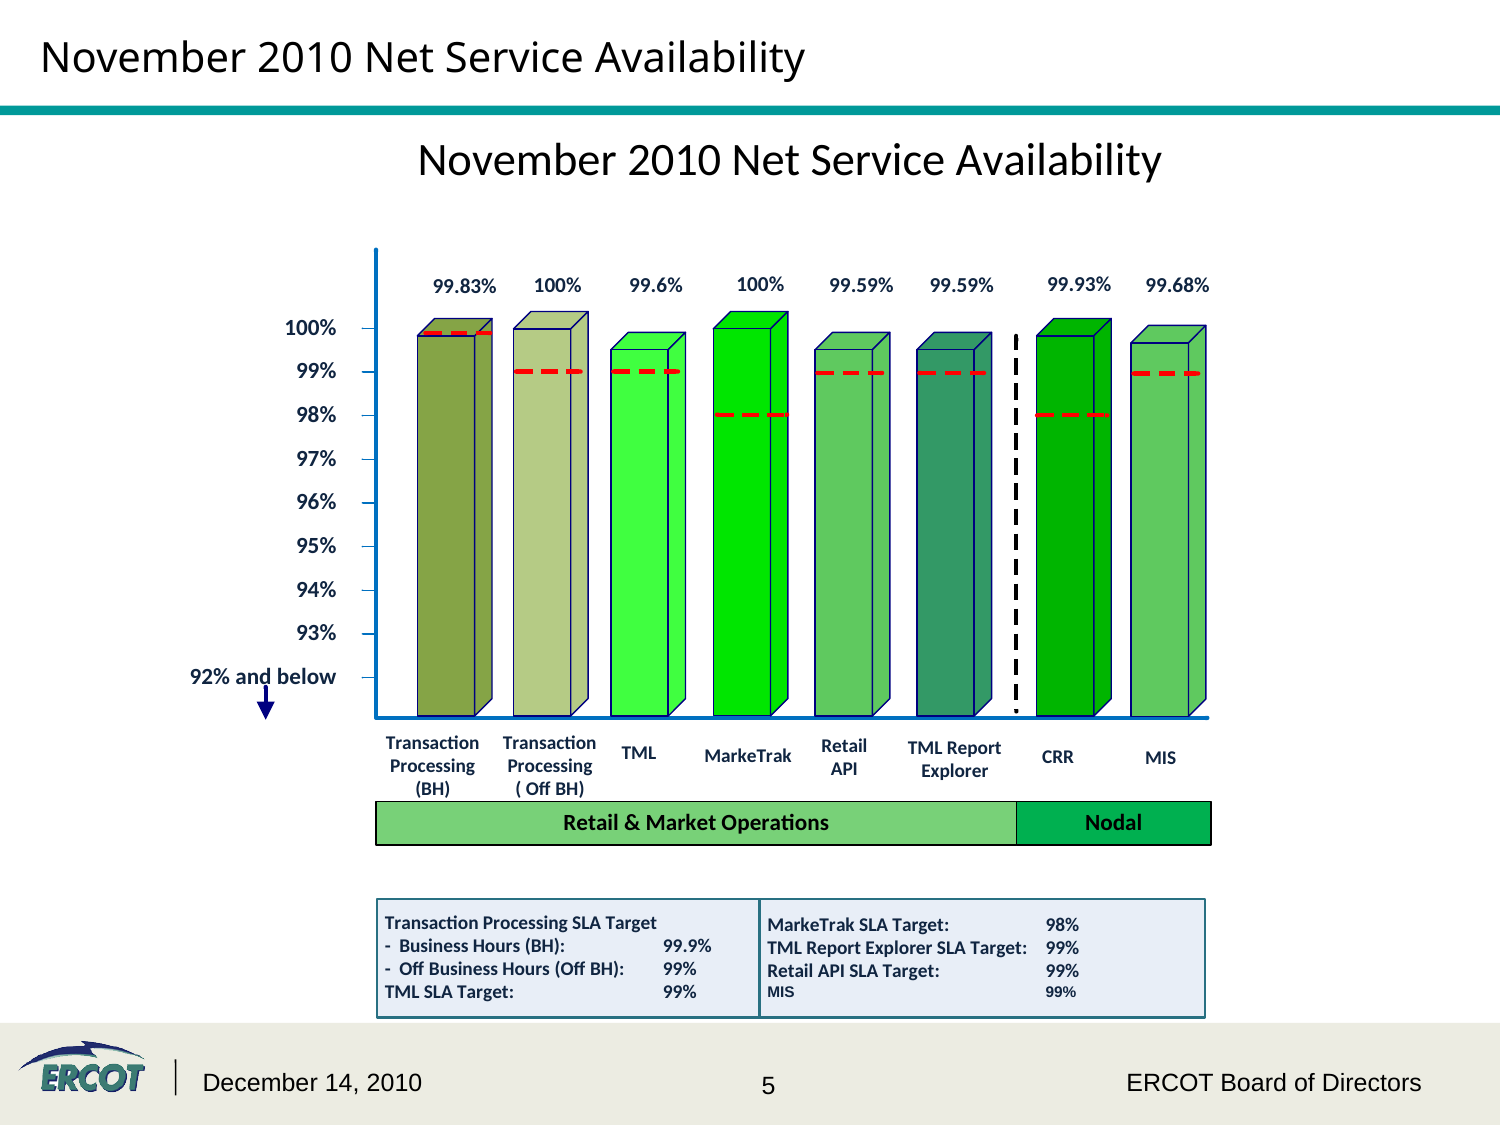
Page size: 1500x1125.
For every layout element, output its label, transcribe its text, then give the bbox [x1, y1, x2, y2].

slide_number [187, 1059, 538, 1125]
picture [187, 124, 1215, 1022]
footer ERCOT Board of Directors [1024, 1059, 1438, 1125]
picture [10, 1031, 151, 1111]
title November 2010 Net Service Availability [24, 0, 1451, 113]
